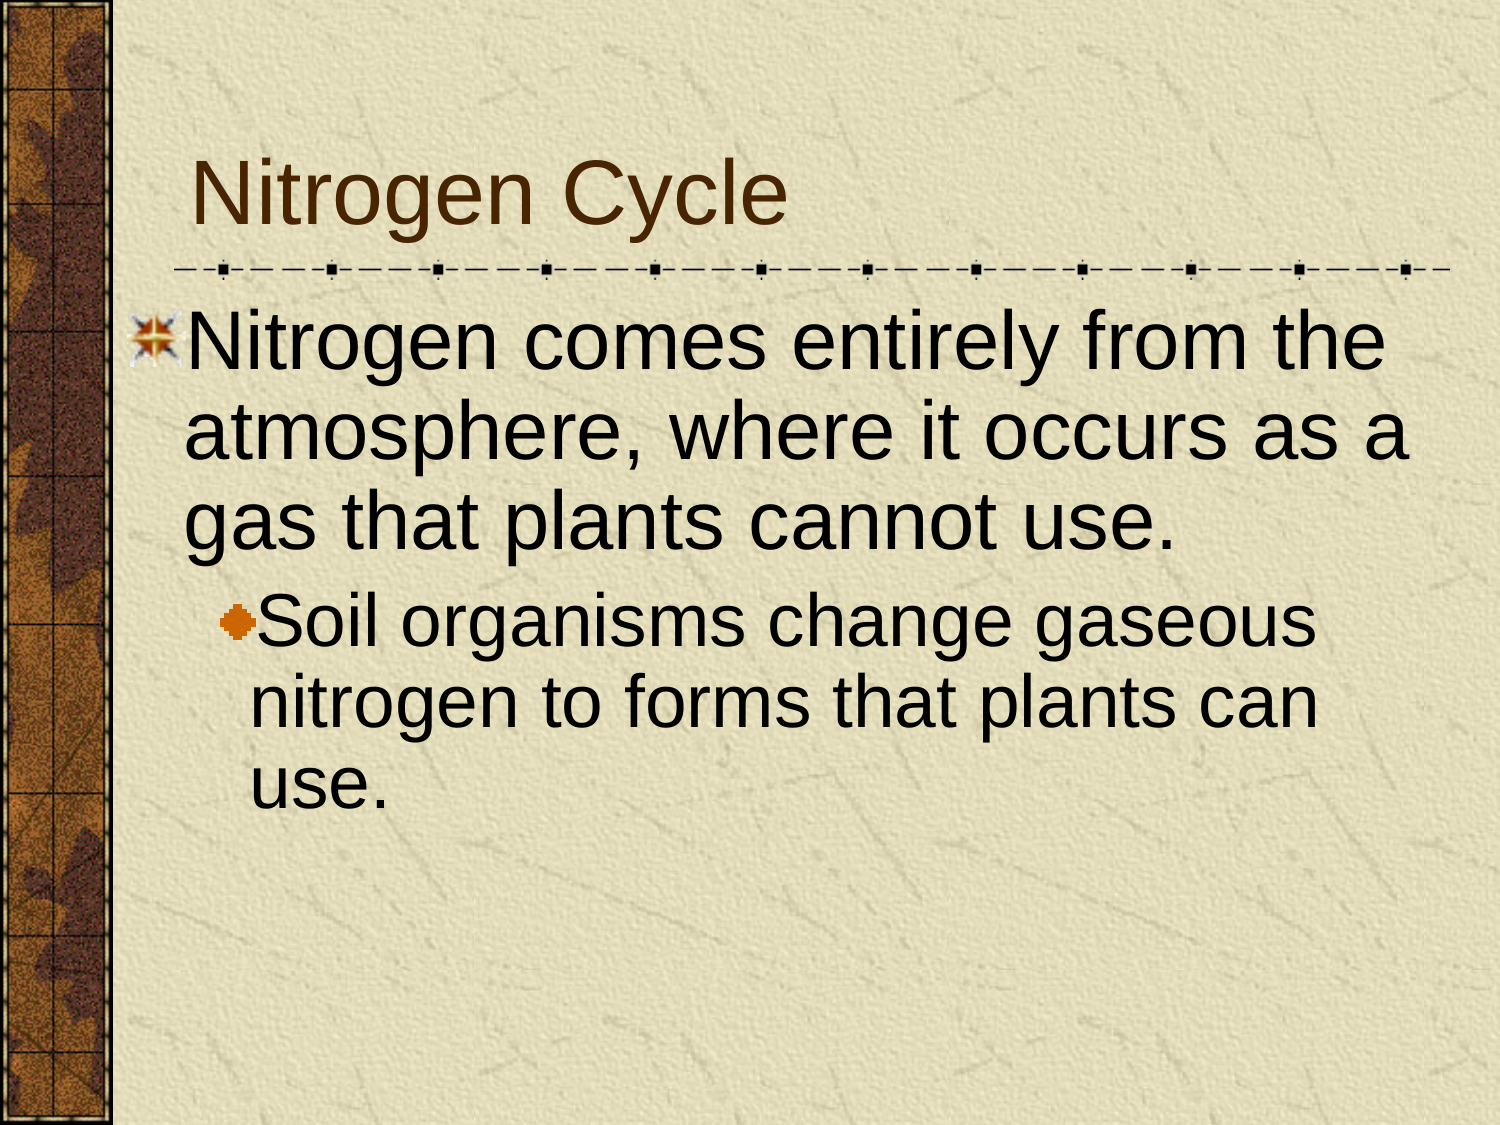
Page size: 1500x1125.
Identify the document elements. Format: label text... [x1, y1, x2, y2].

list Nitrogen comes entirely from the atmosphere, where it occurs as a gas that plants cannot use. Soil organisms change gaseous nitrogen to forms that plants can use. [112, 289, 1476, 1076]
title Nitrogen Cycle [174, 62, 1451, 251]
picture [0, 0, 1500, 1125]
